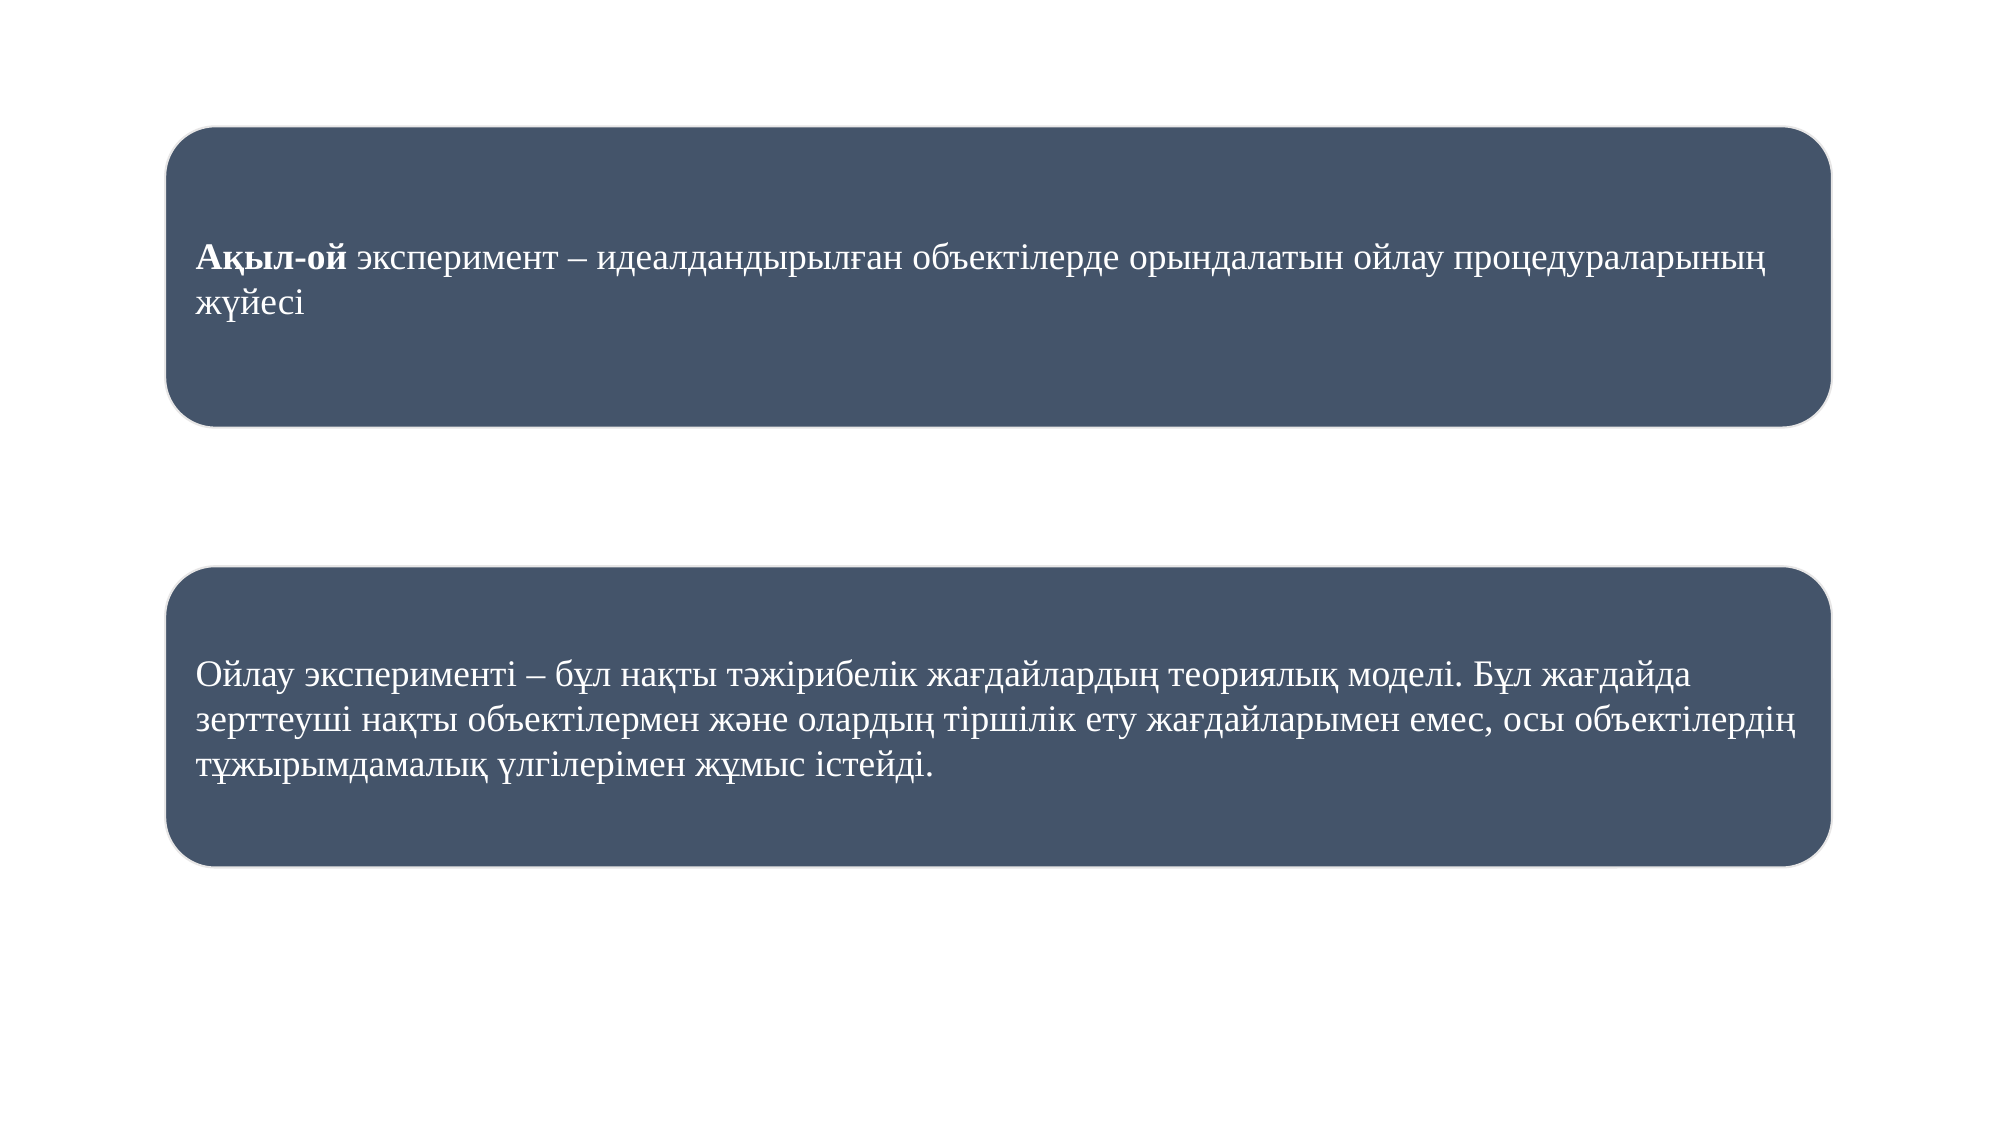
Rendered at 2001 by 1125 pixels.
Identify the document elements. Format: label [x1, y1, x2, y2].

list [165, 126, 1832, 1007]
